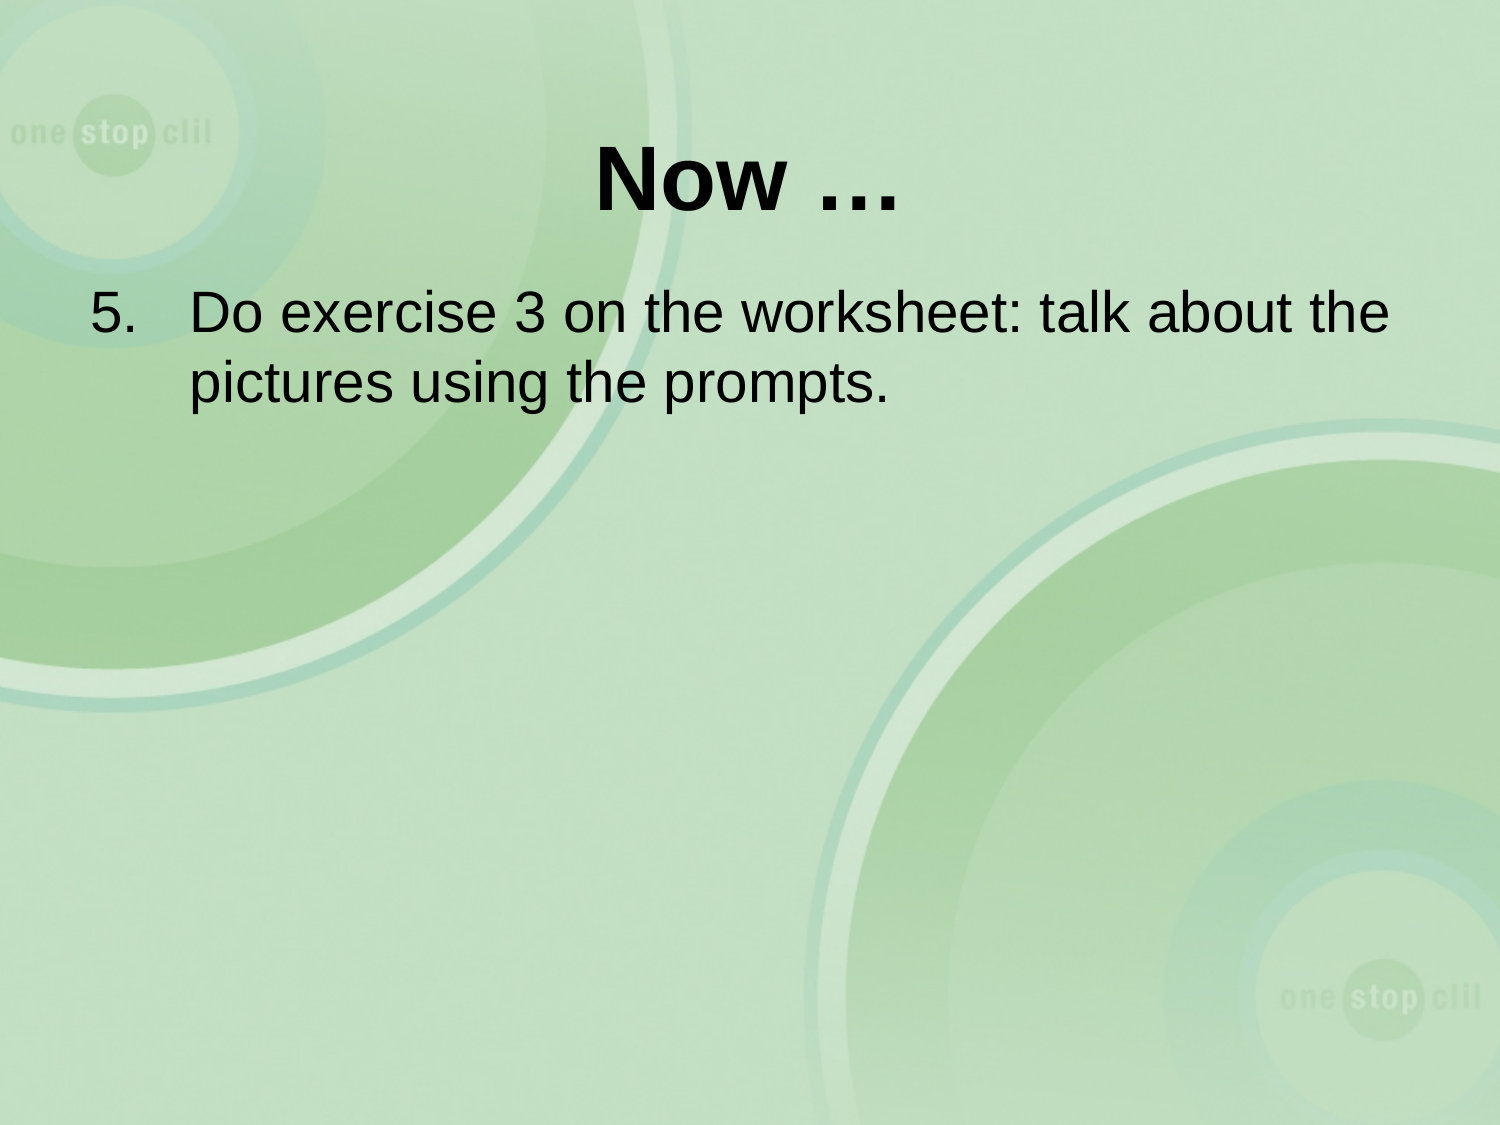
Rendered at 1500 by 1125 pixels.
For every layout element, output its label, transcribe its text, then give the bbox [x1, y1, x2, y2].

title Now … [75, 79, 1425, 267]
list 5. Do exercise 3 on the worksheet: talk about the pictures using the prompts. [75, 267, 1425, 1010]
picture [0, 0, 1500, 1125]
